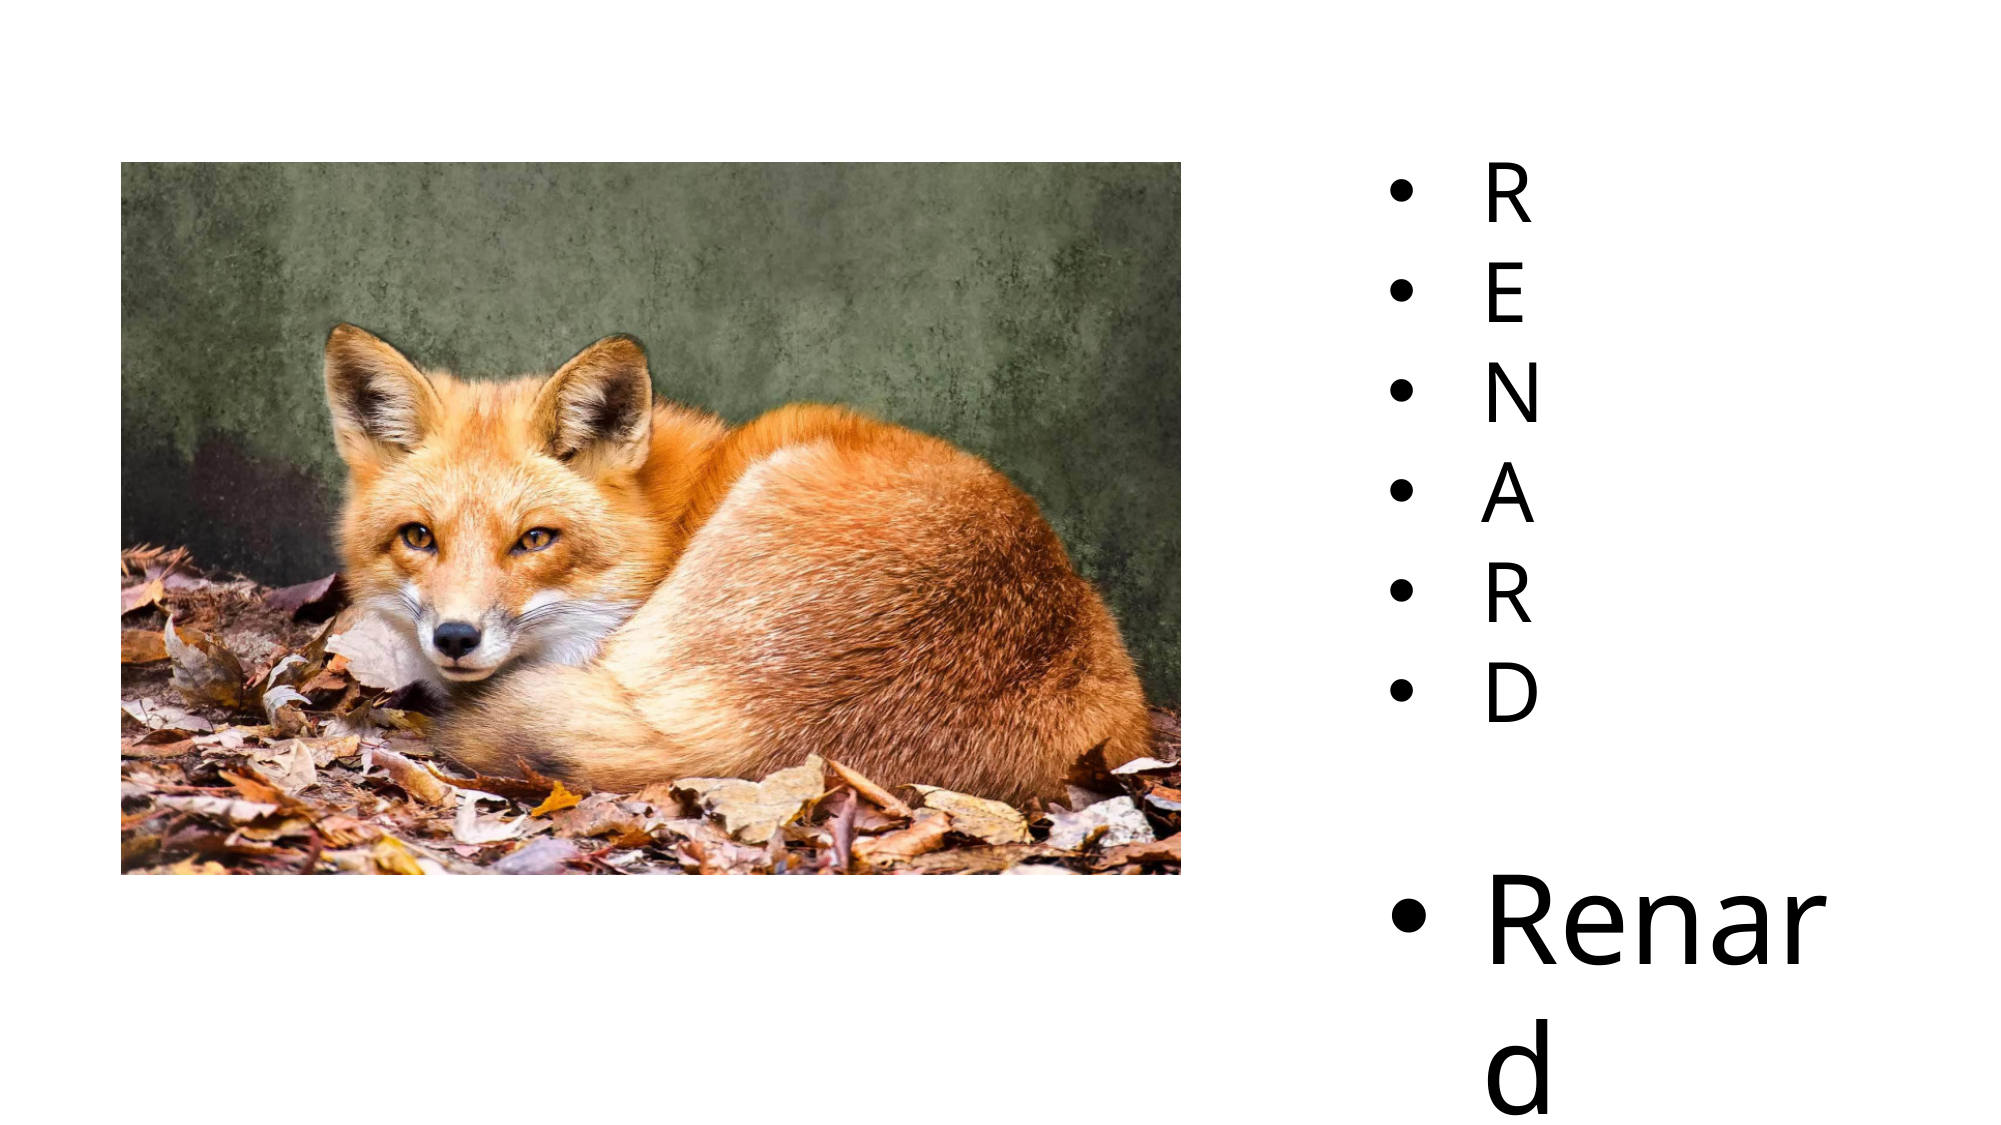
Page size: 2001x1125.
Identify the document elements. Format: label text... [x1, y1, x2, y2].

picture [121, 162, 1181, 875]
text_box R E N A R D Renard [1373, 132, 1908, 1125]
